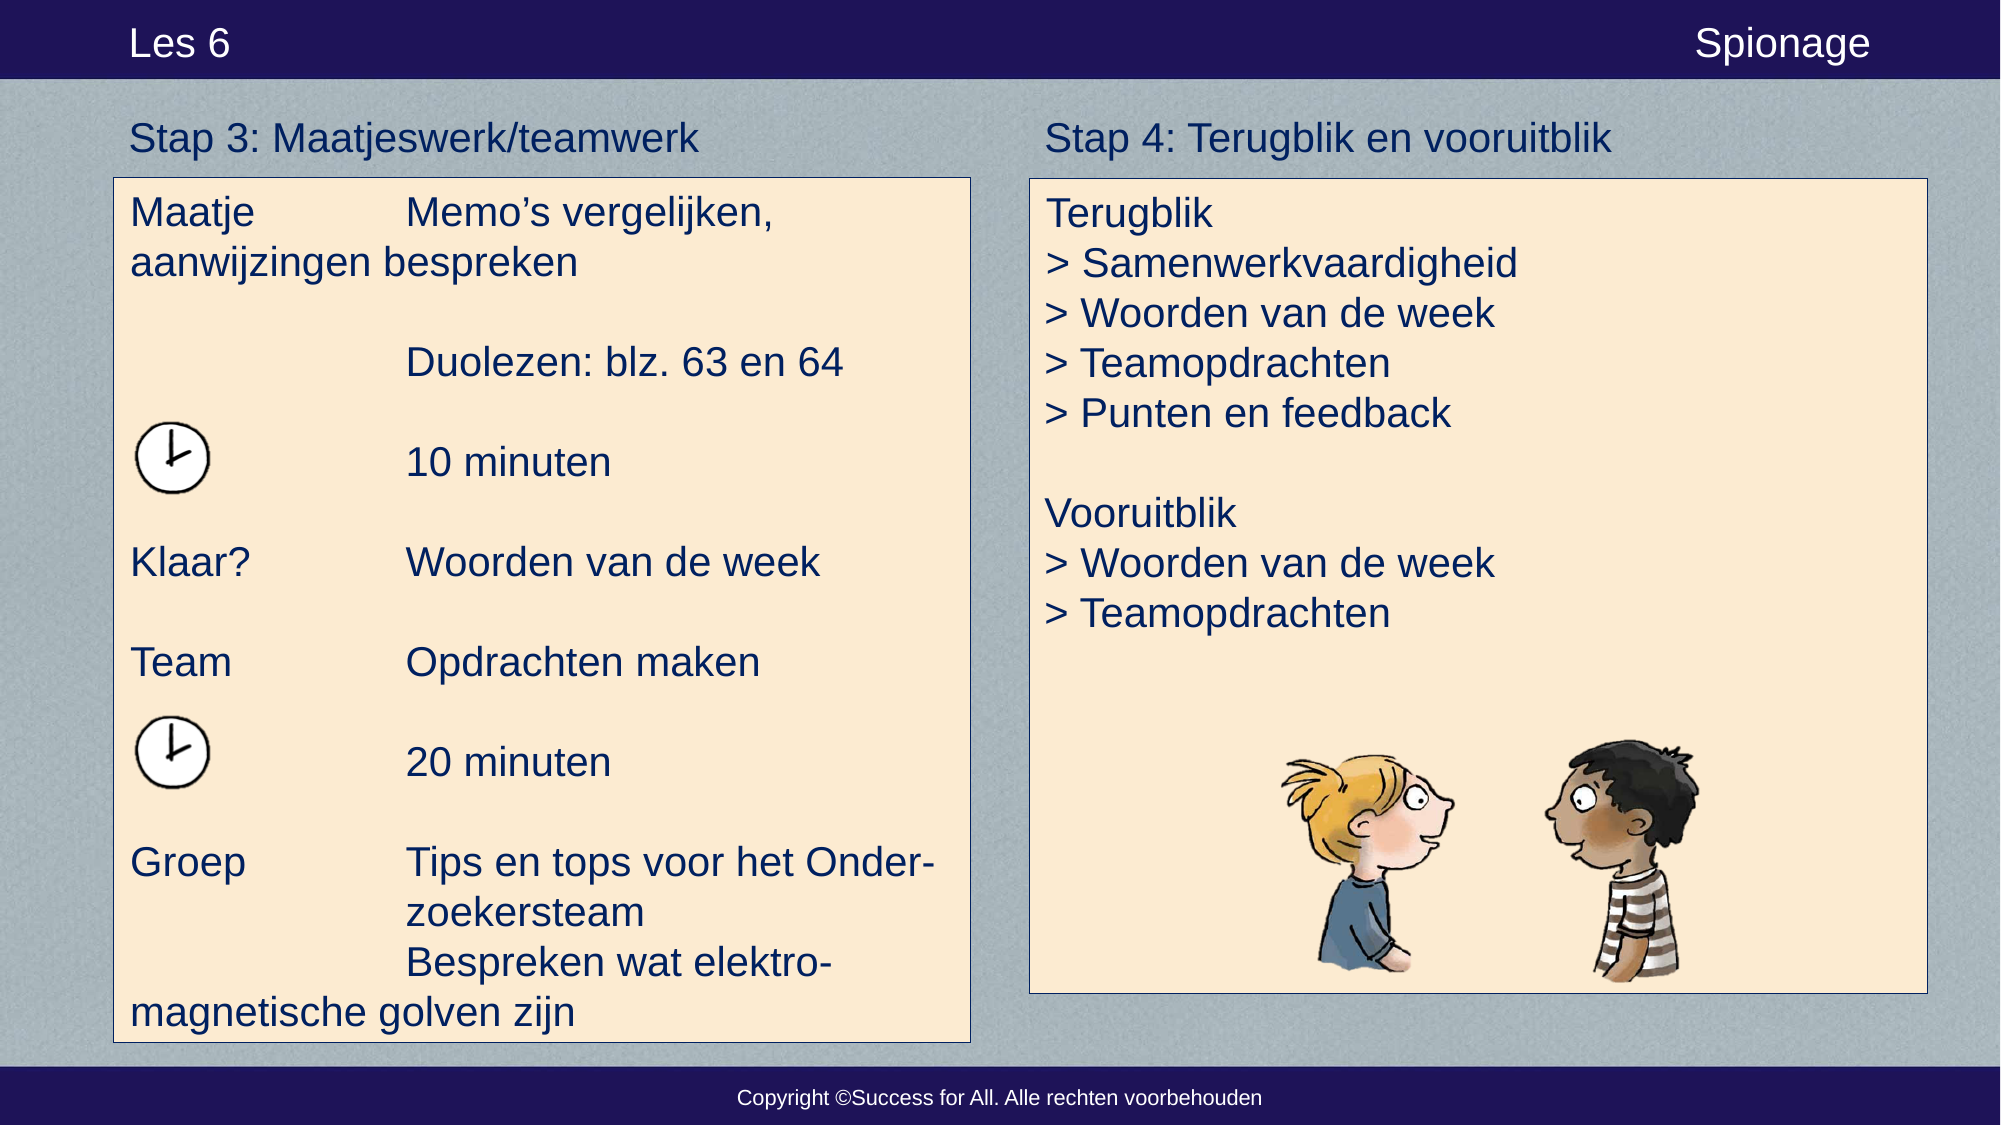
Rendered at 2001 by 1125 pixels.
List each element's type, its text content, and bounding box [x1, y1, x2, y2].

text_box Spionage [999, 8, 1886, 73]
text_box Les 6 [114, 8, 354, 73]
text_box Terugblik > Samenwerkvaardigheid > Woorden van de week > Teamopdrachten > Punten en feedback Vooruitblik > Woorden van de week > Teamopdrachten [1029, 178, 1928, 994]
text_box Copyright ©Success for All. Alle rechten voorbehouden [0, 1076, 2000, 1125]
text_box Stap 4: Terugblik en vooruitblik [1029, 103, 1822, 169]
text_box Stap 3: Maatjeswerk/teamwerk [114, 103, 907, 169]
picture [0, 0, 2001, 1125]
text_box Maatje Memo’s vergelijken, aanwijzingen bespreken Duolezen: blz. 63 en 64 10 minuten Klaar? Woorden van de week Team Opdrachten maken 20 minuten Groep Tips en tops voor het Onder- zoekersteam Bespreken wat elektro- magnetische golven zijn [113, 177, 971, 1043]
